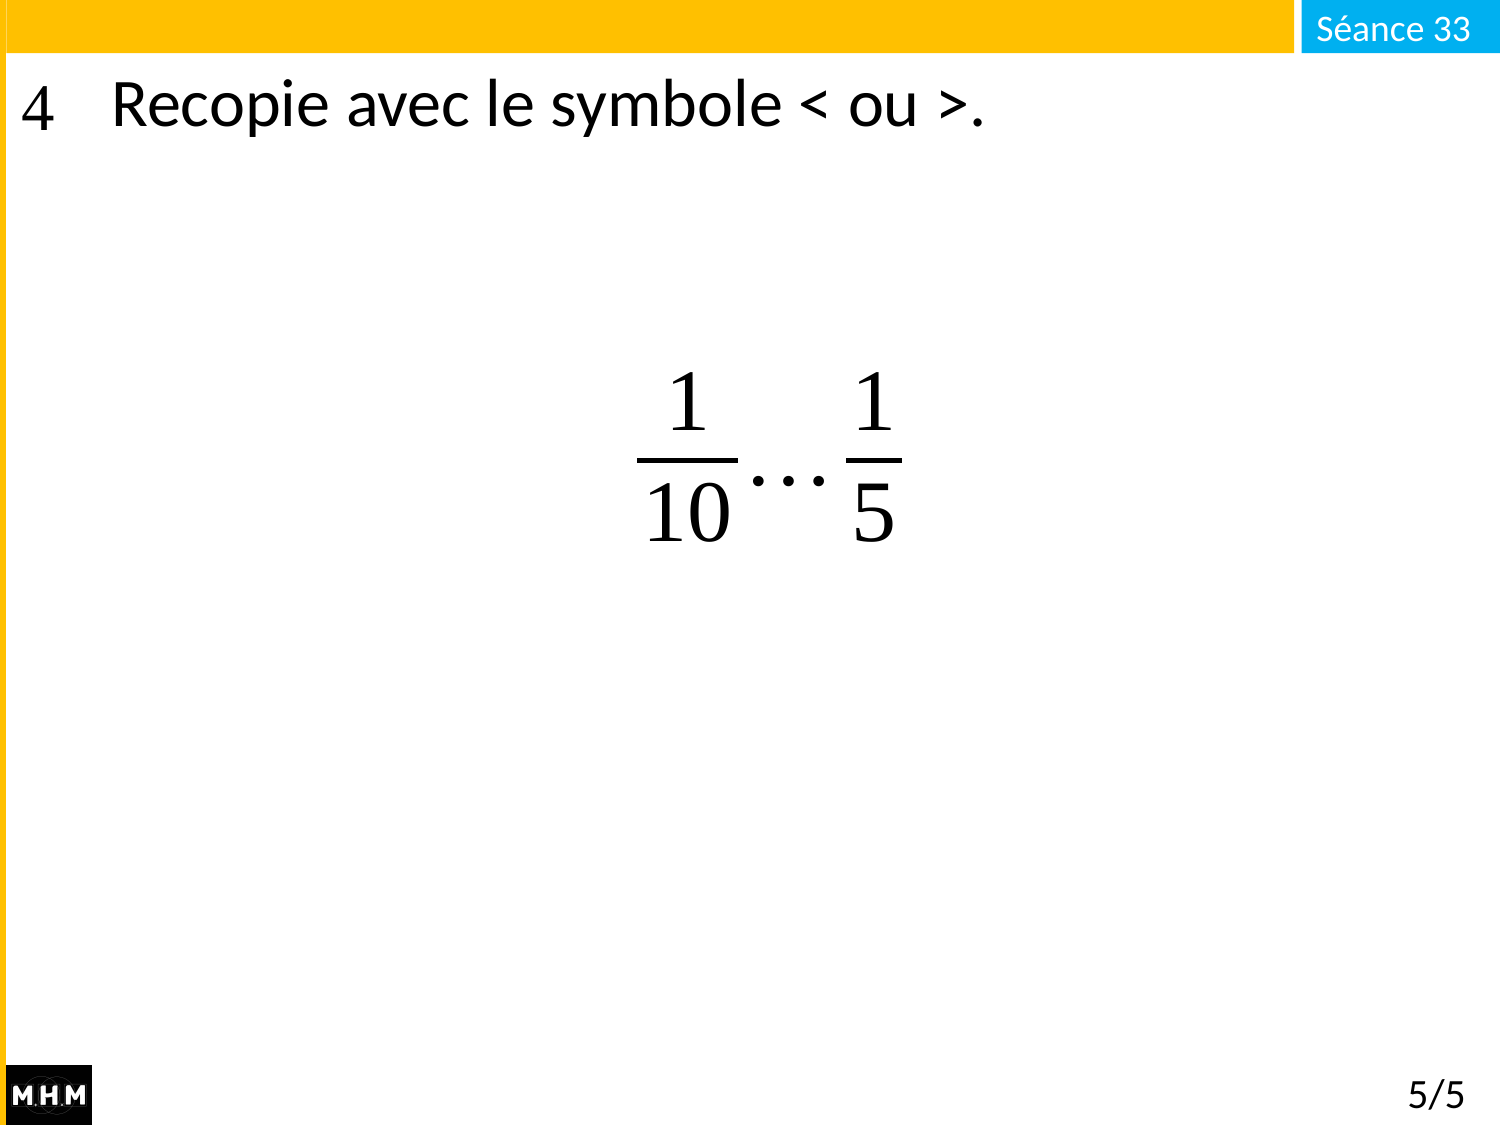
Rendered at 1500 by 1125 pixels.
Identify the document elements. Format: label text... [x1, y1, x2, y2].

picture [6, 1065, 92, 1125]
list 5/5 [1373, 1064, 1500, 1125]
title Recopie avec le symbole < ou >. [96, 60, 1391, 150]
